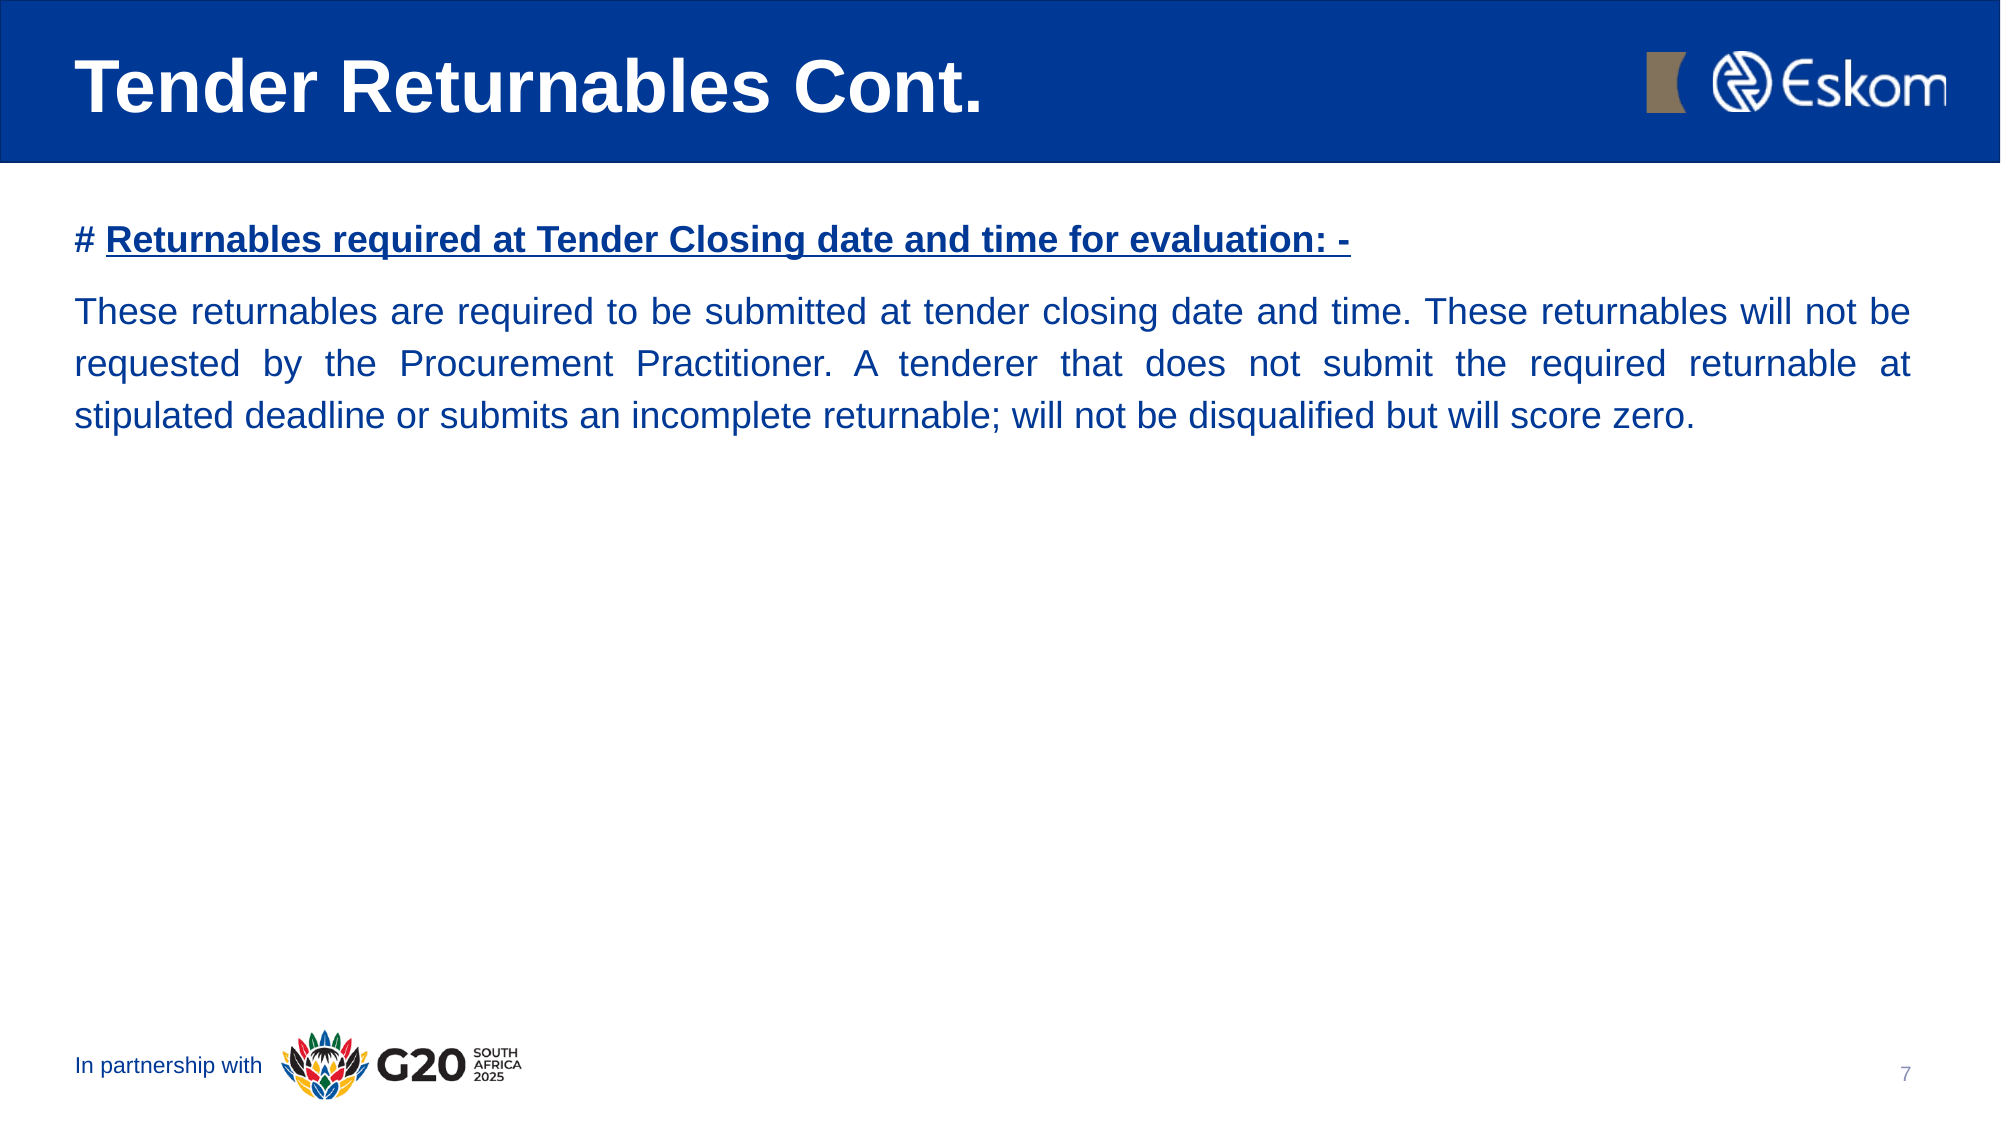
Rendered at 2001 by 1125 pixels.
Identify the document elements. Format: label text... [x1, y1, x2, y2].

title Tender Returnables Cont. [59, 33, 1620, 143]
list # Returnables required at Tender Closing date and time for evaluation: - These returnables are required to be submitted at tender closing date and time. These returnables will not be requested by the Procurement Practitioner. A tenderer that does not submit the required returnable at stipulated deadline or submits an incomplete returnable; will not be disqualified but will score zero. [59, 200, 1927, 998]
picture [280, 1029, 526, 1100]
slide_number 7 [1869, 1042, 1927, 1103]
